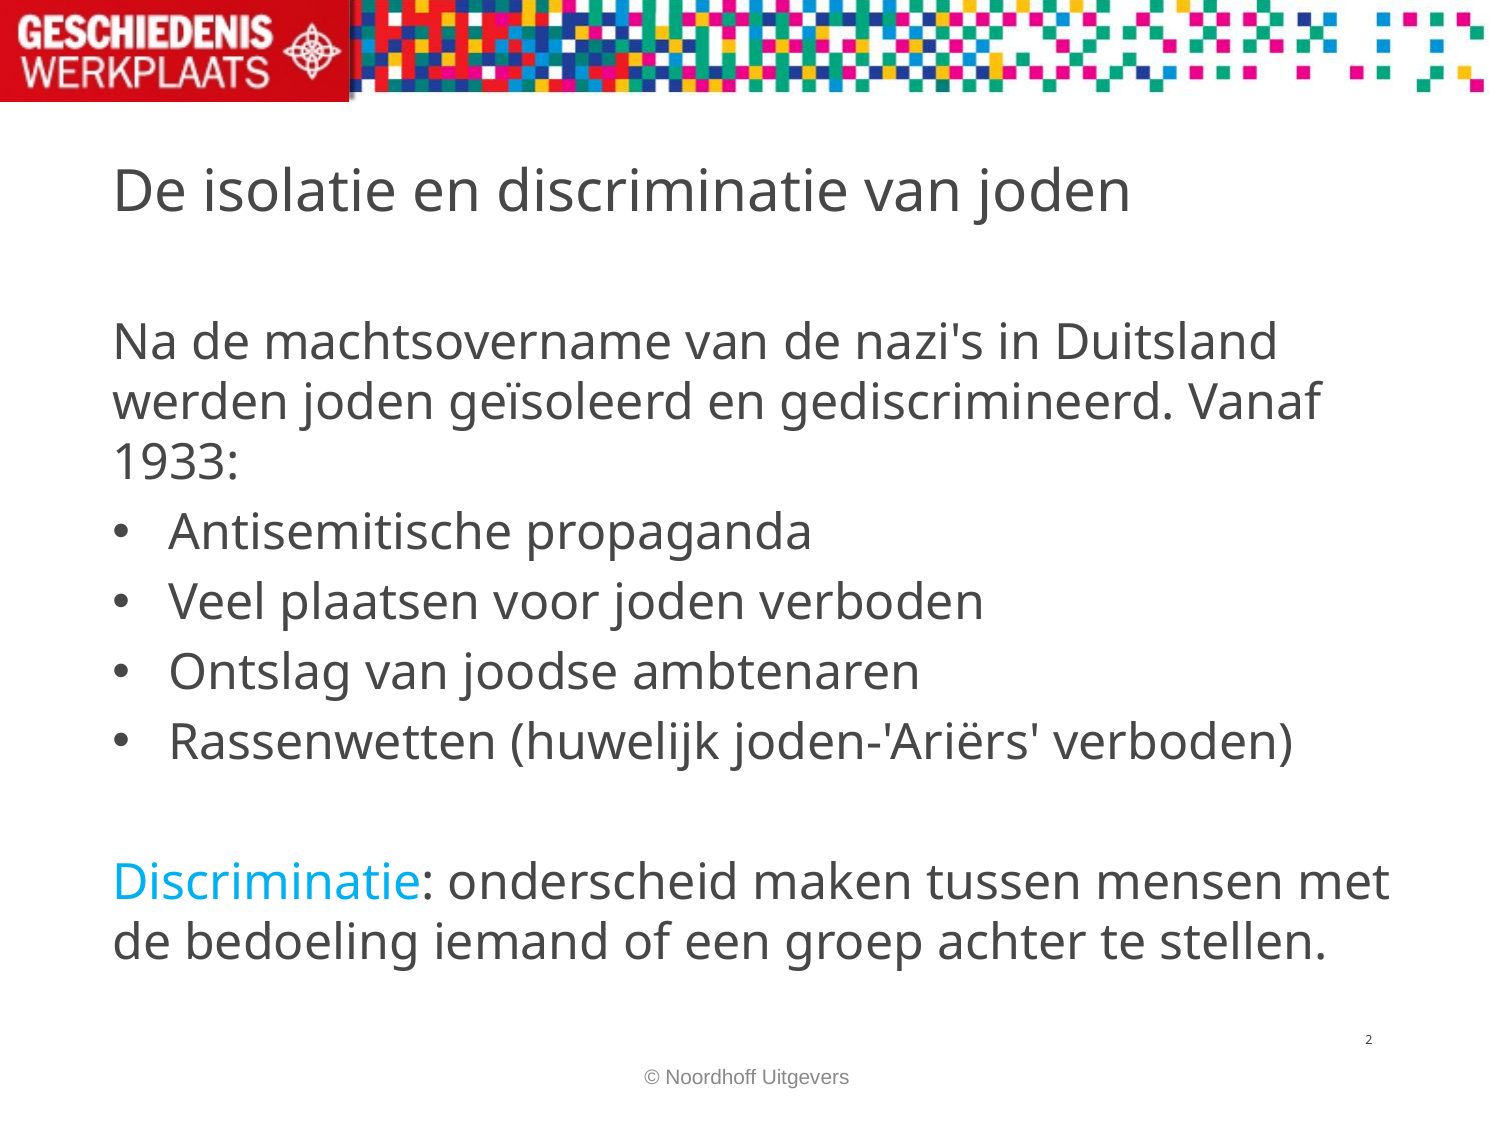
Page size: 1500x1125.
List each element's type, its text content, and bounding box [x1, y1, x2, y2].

title De isolatie en discriminatie van joden [112, 145, 1401, 256]
text_box © Noordhoff Uitgevers [512, 1045, 988, 1106]
text_box Na de machtsovername van de nazi's in Duitsland werden joden geïsoleerd en gediscrimineerd. Vanaf 1933: Antisemitische propaganda Veel plaatsen voor joden verboden Ontslag van joodse ambtenaren Rassenwetten (huwelijk joden-'Ariërs' verboden) Discriminatie: onderscheid maken tussen mensen met de bedoeling iemand of een groep achter te stellen. [112, 302, 1410, 988]
picture [0, 0, 1500, 1125]
slide_number 2 [1325, 1025, 1388, 1063]
